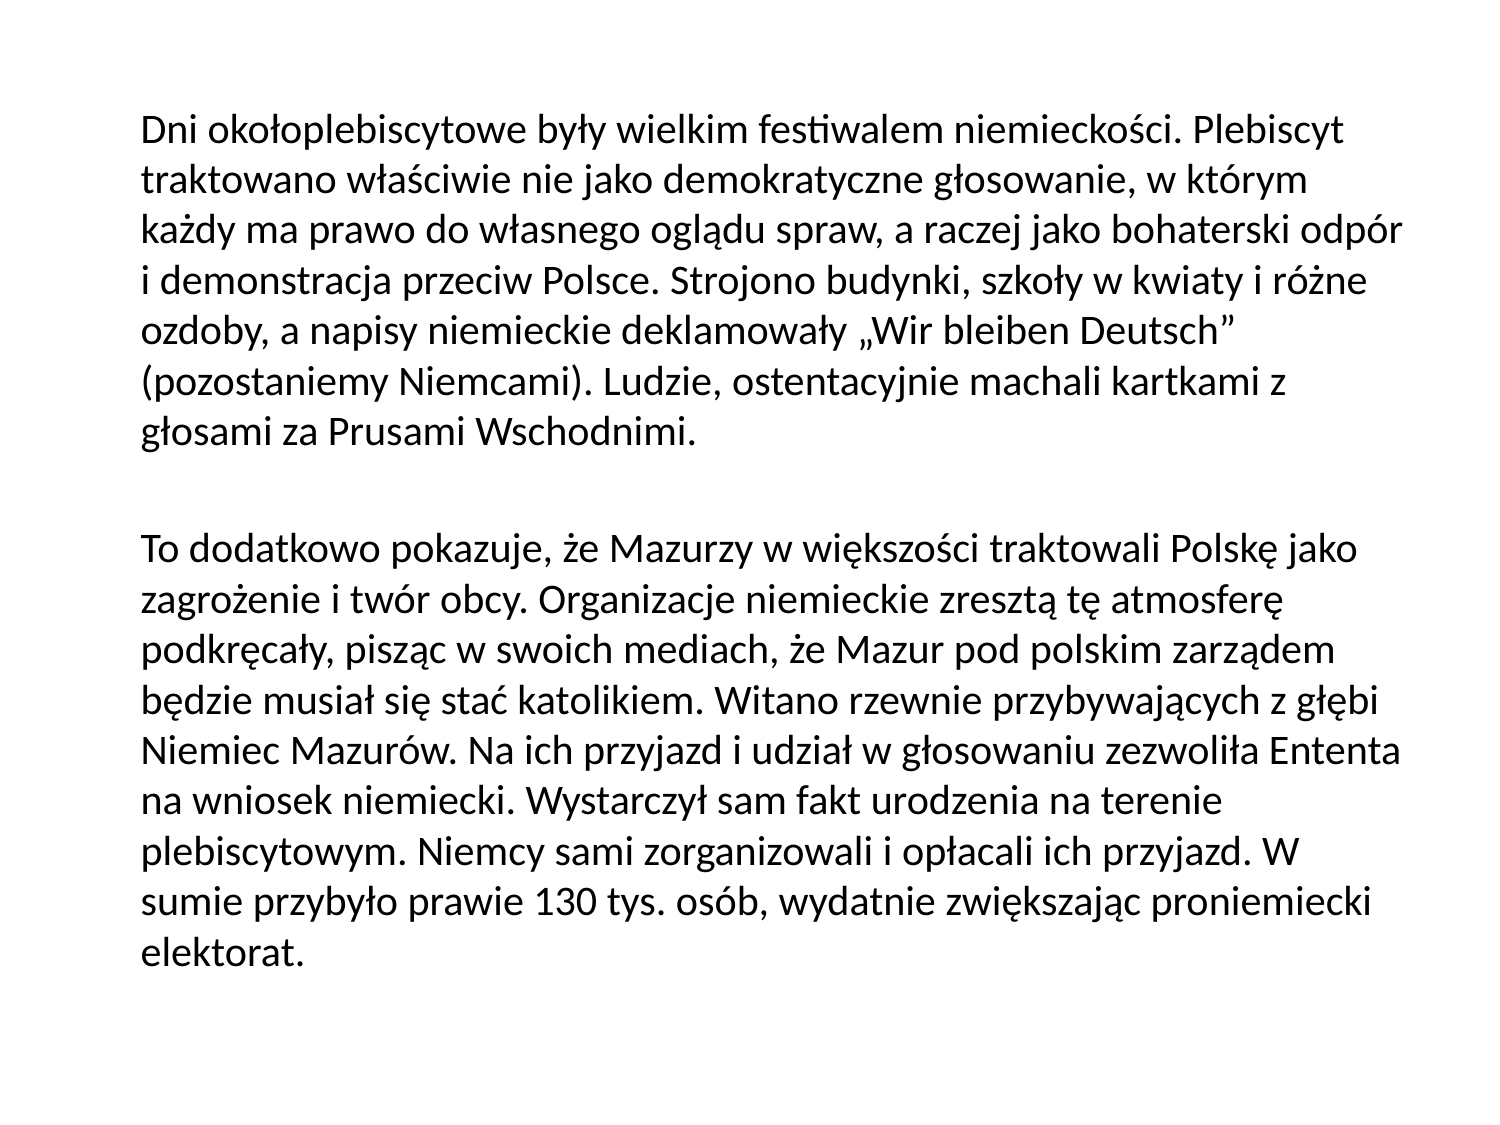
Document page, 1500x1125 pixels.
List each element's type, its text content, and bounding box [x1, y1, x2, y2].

list Dni okołoplebiscytowe były wielkim festiwalem niemieckości. Plebiscyt traktowano właściwie nie jako demokratyczne głosowanie, w którym każdy ma prawo do własnego oglądu spraw, a raczej jako bohaterski odpór i demonstracja przeciw Polsce. Strojono budynki, szkoły w kwiaty i różne ozdoby, a napisy niemieckie deklamowały „Wir bleiben Deutsch” (pozostaniemy Niemcami). Ludzie, ostentacyjnie machali kartkami z głosami za Prusami Wschodnimi. To dodatkowo pokazuje, że Mazurzy w większości traktowali Polskę jako zagrożenie i twór obcy. Organizacje niemieckie zresztą tę atmosferę podkręcały, pisząc w swoich mediach, że Mazur pod polskim zarządem będzie musiał się stać katolikiem. Witano rzewnie przybywających z głębi Niemiec Mazurów. Na ich przyjazd i udział w głosowaniu zezwoliła Ententa na wniosek niemiecki. Wystarczył sam fakt urodzenia na terenie plebiscytowym. Niemcy sami zorganizowali i opłacali ich przyjazd. W sumie przybyło prawie 130 tys. osób, wydatnie zwiększając proniemiecki elektorat. [75, 93, 1425, 1005]
